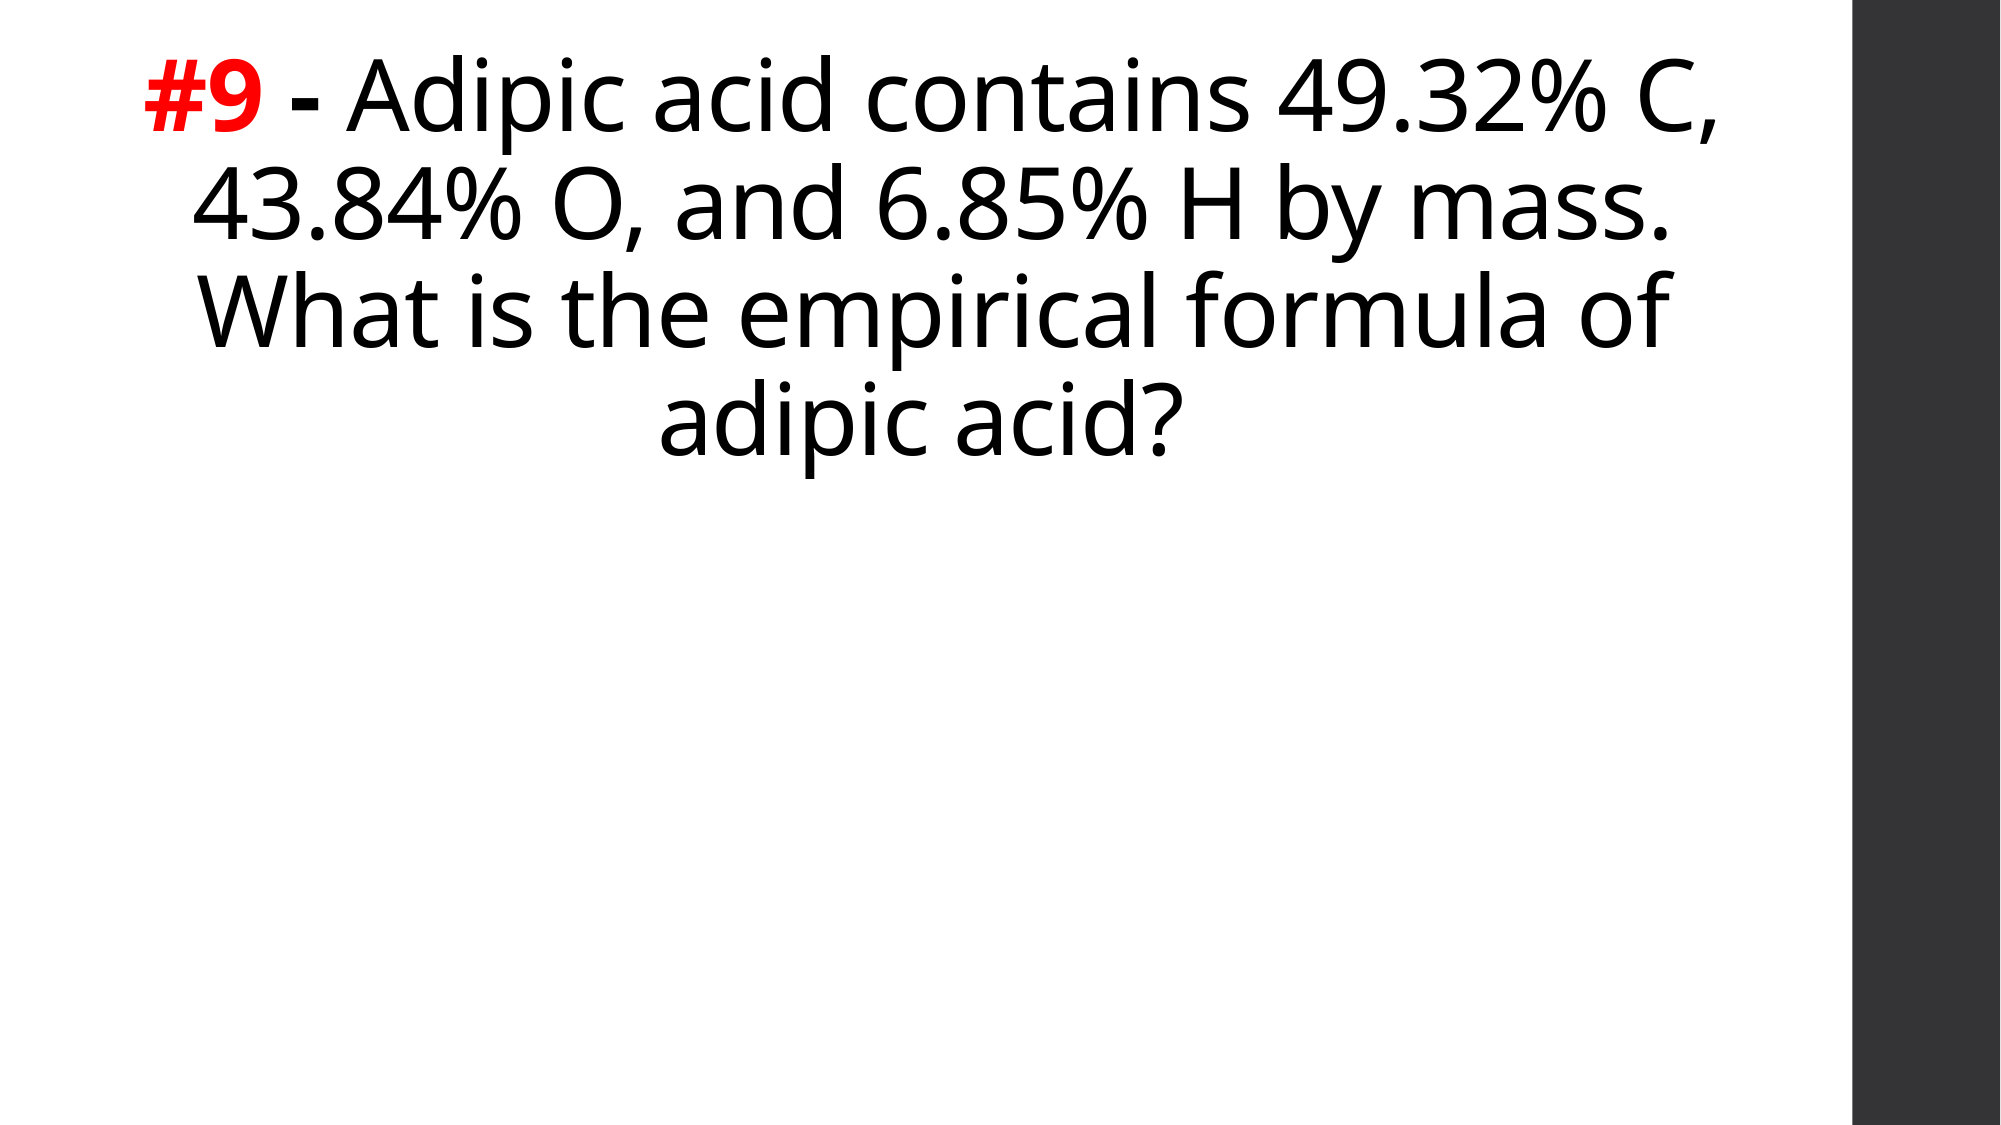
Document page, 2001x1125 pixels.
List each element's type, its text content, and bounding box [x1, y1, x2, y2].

title #9 - Adipic acid contains 49.32% C, 43.84% O, and 6.85% H by mass. What is the empirical formula of adipic acid? [48, 215, 1818, 485]
